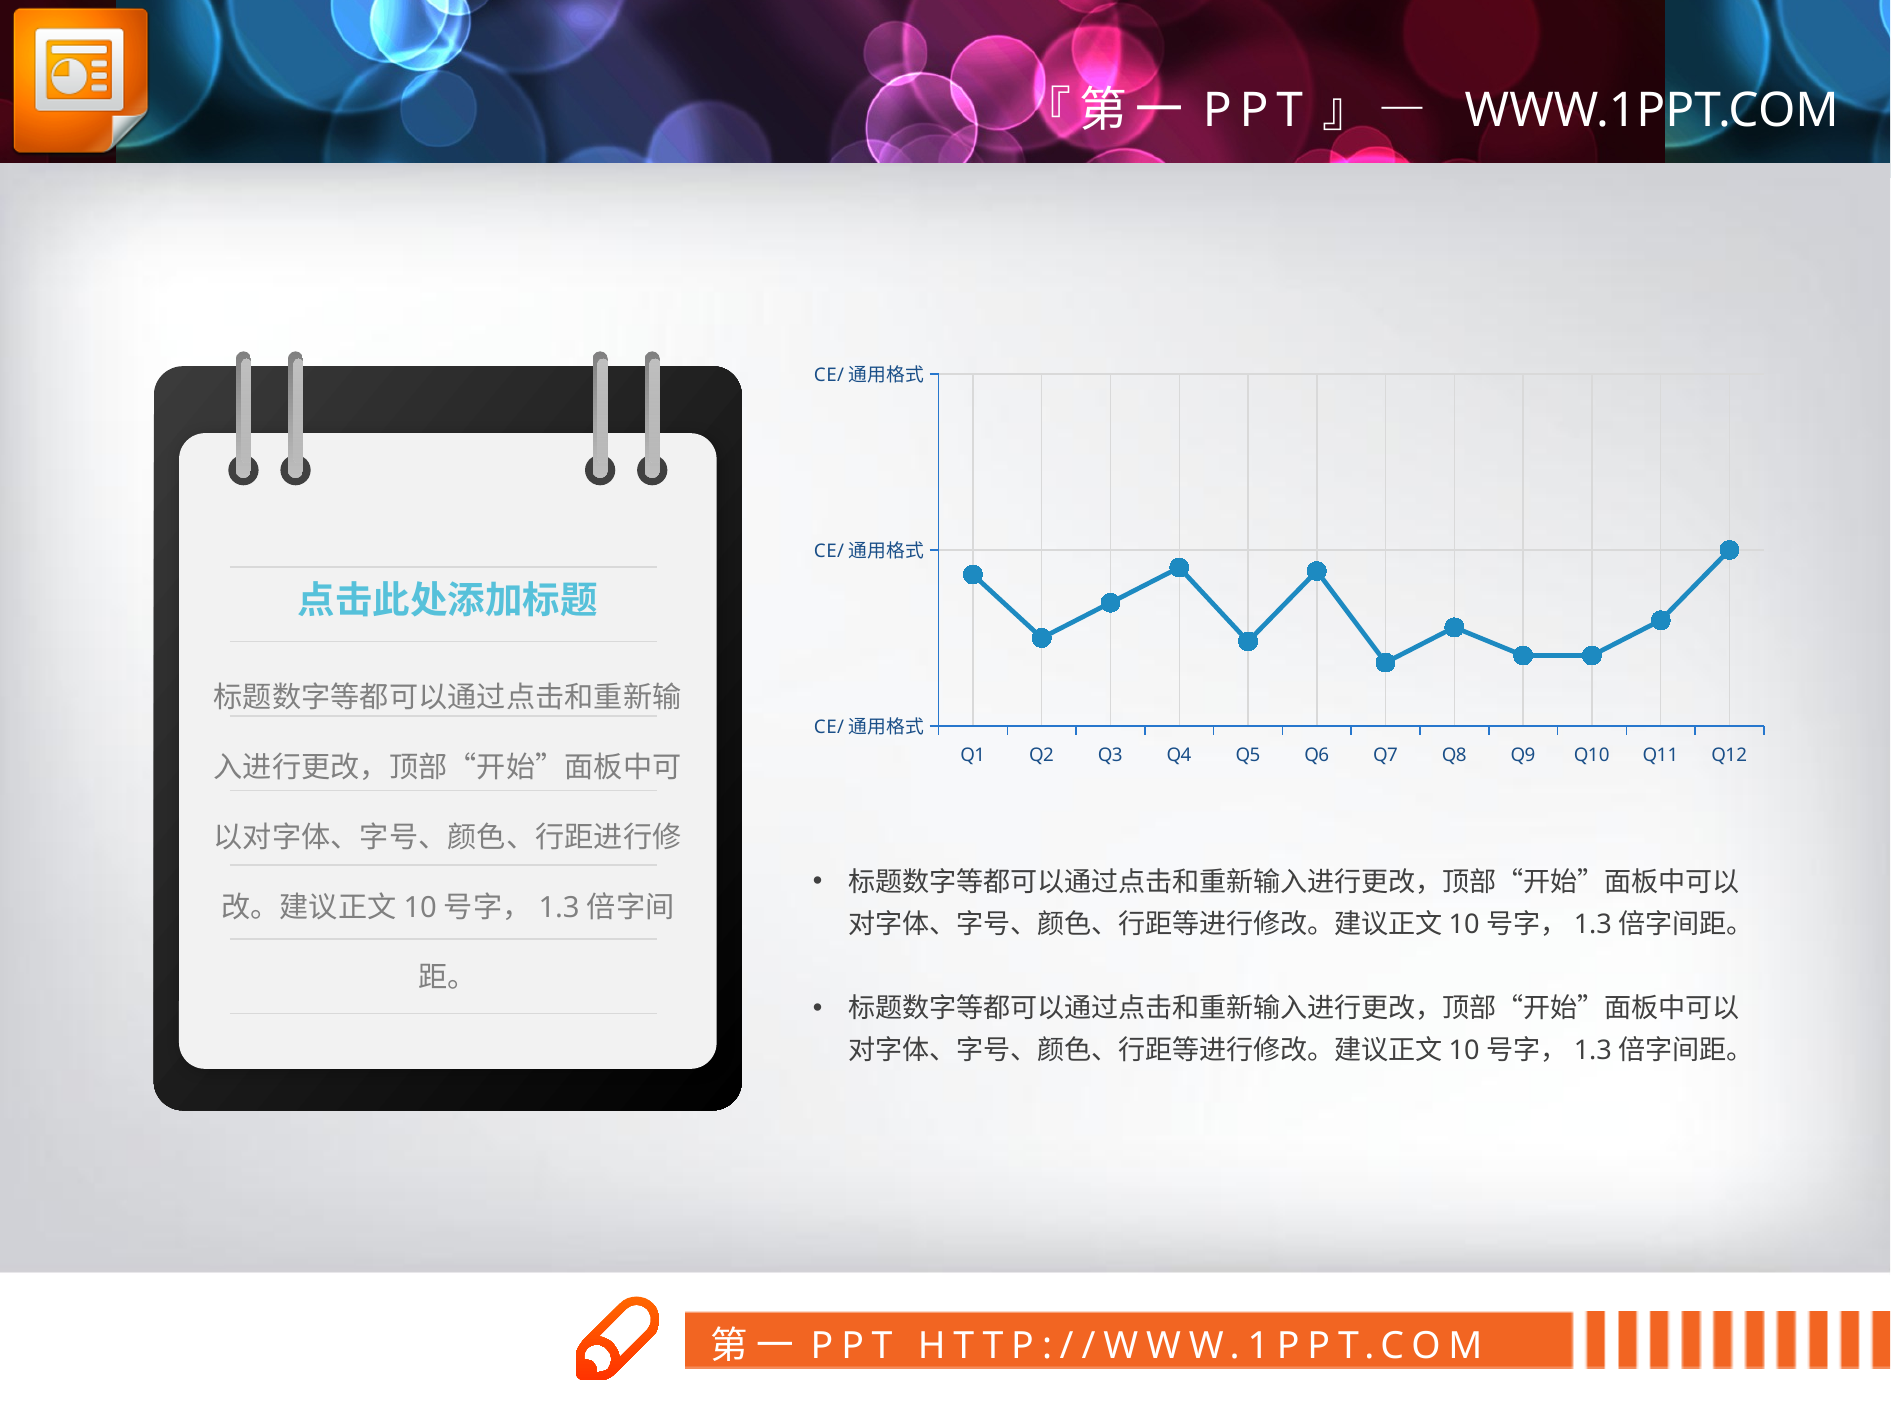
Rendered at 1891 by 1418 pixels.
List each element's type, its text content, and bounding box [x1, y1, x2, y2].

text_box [153, 351, 742, 1111]
chart [793, 351, 1784, 777]
picture [0, 0, 1891, 1275]
text_box 标题数字等都可以通过点击和重新输入进行更改，顶部“开始”面板中可以对字体、字号、颜色、行距等进行修改。建议正文10号字，1.3倍字间距。 标题数字等都可以通过点击和重新输入进行更改，顶部“开始”面板中可以对字体、字号、颜色、行距等进行修改。建议正文10号字，1.3倍字间距。 [793, 844, 1784, 1075]
picture [685, 1311, 1891, 1369]
